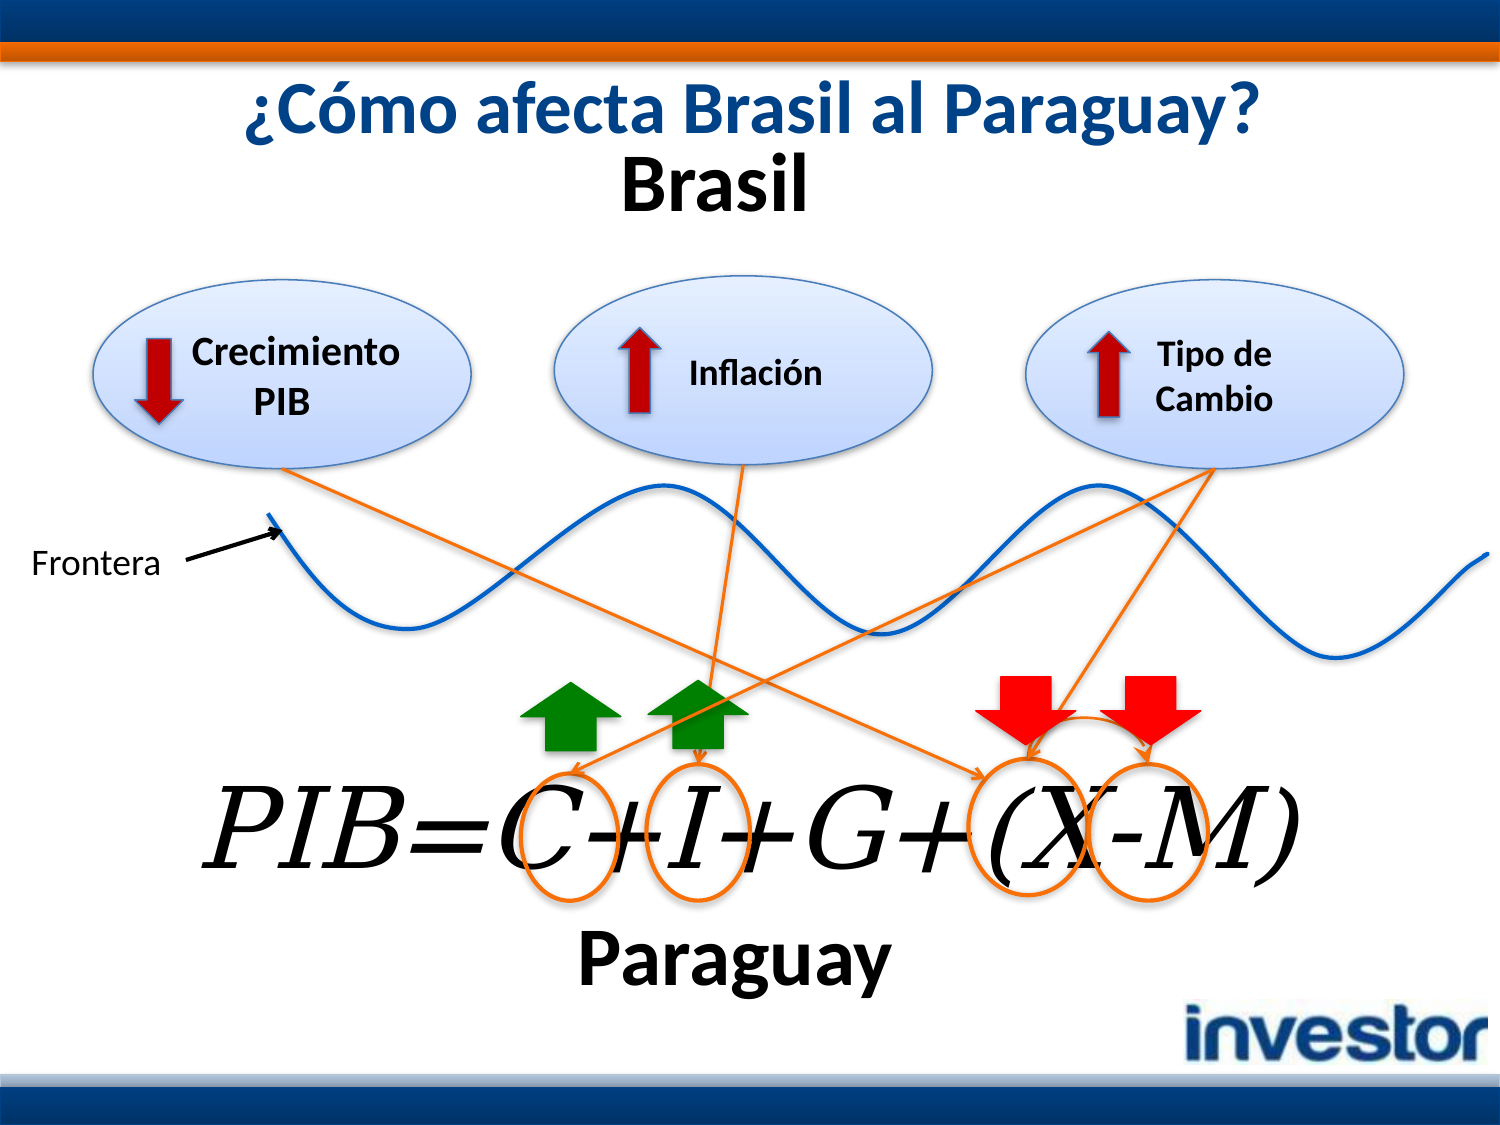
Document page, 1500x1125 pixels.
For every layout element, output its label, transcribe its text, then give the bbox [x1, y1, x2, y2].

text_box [554, 275, 933, 465]
text_box PIB=C+I+G+(X-M) [731, 749, 1453, 914]
text_box Paraguay [520, 895, 951, 1010]
text_box [967, 783, 1085, 896]
text_box [520, 788, 620, 902]
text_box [1085, 783, 1092, 822]
text_box PIB=C+I+G+(X-M) [44, 749, 537, 914]
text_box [281, 468, 568, 779]
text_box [569, 468, 1216, 774]
text_box PIB=C+I+G+(X-M) [603, 788, 665, 895]
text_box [185, 529, 276, 561]
text_box ¿Cómo afecta Brasil al Paraguay? [156, 50, 1350, 147]
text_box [92, 279, 472, 469]
text_box Frontera [16, 530, 186, 590]
picture [1183, 999, 1488, 1065]
text_box [1088, 783, 1209, 902]
text_box Brasil [567, 147, 863, 236]
text_box [645, 788, 751, 902]
text_box [266, 512, 276, 527]
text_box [1025, 279, 1405, 469]
text_box [1221, 547, 1490, 661]
